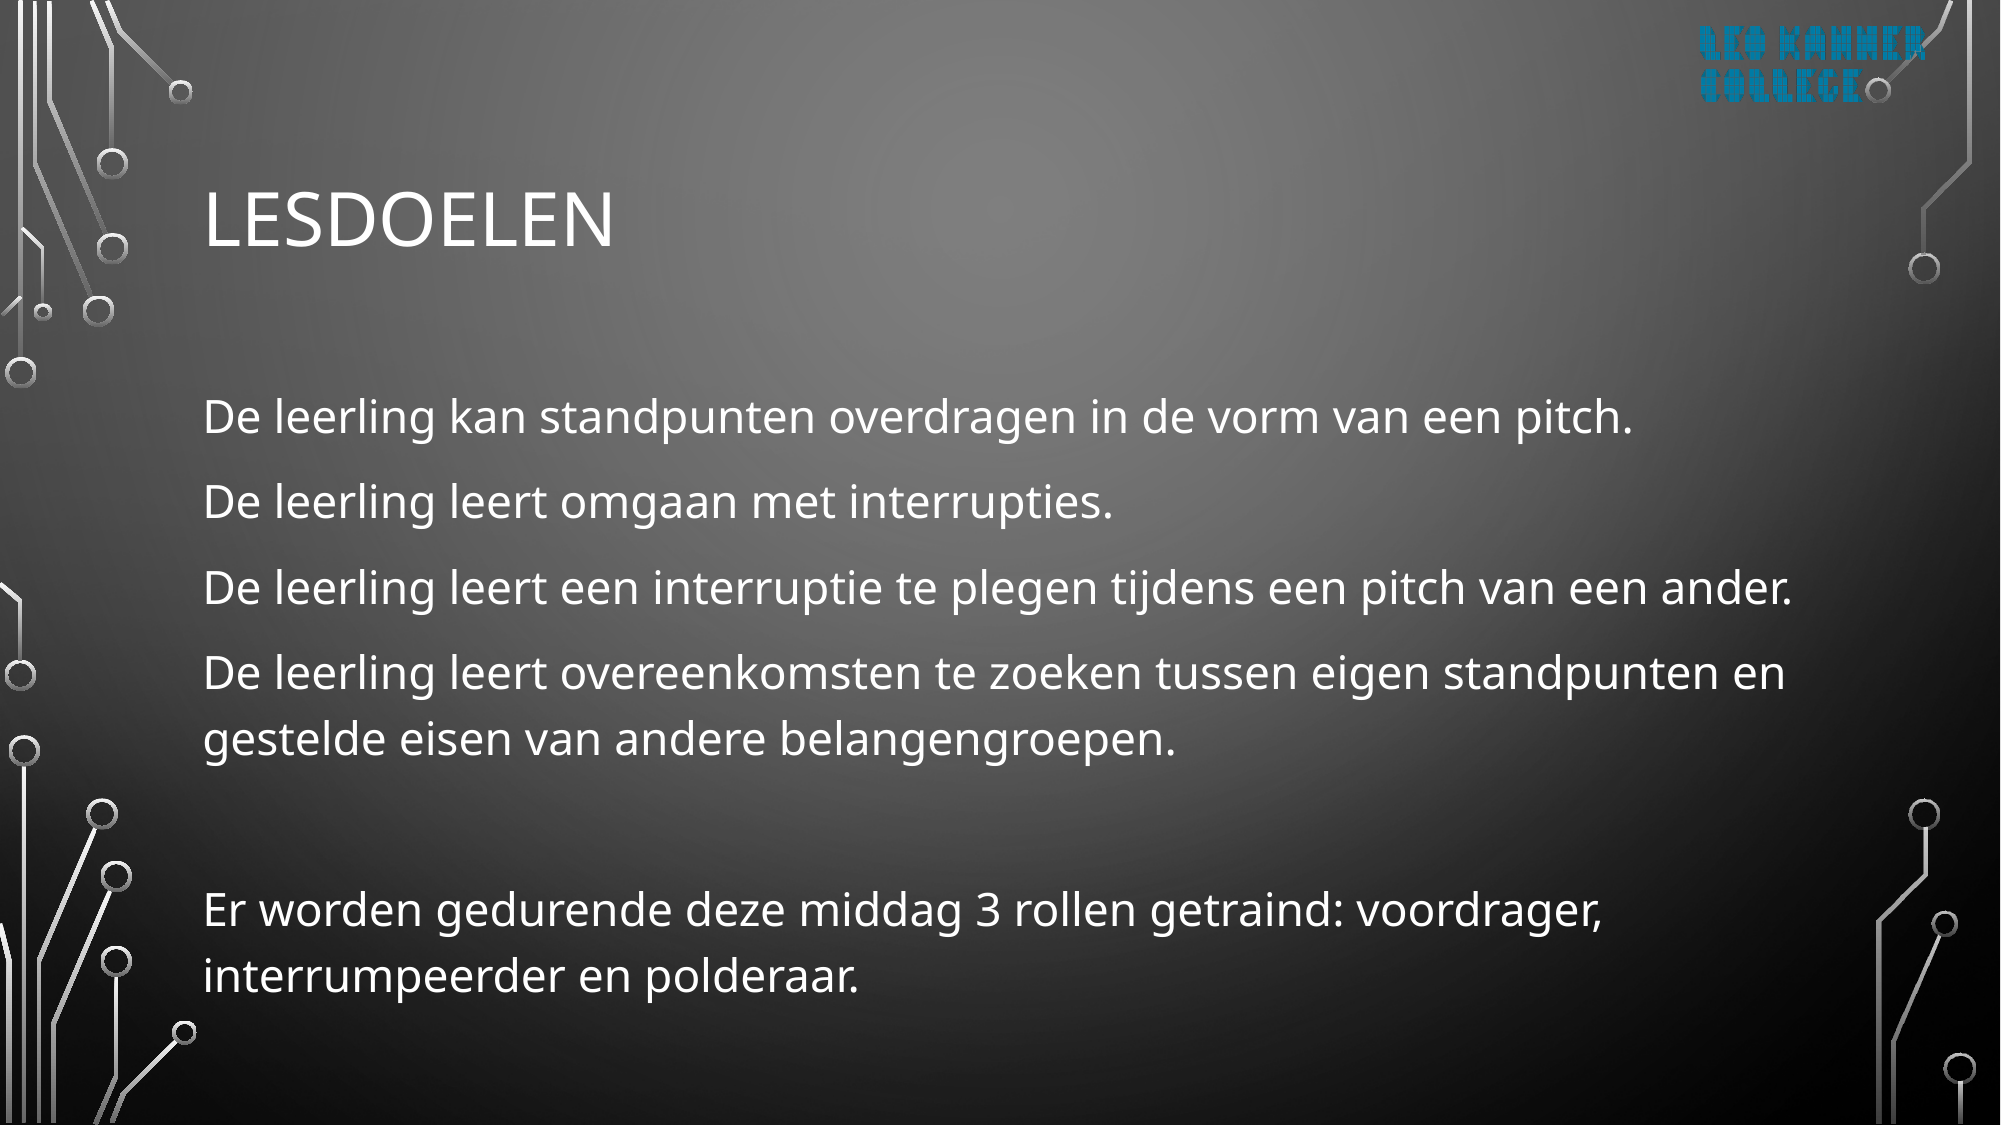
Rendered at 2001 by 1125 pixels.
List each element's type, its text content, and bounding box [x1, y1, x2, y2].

picture [1921, 38, 1925, 48]
list De leerling kan standpunten overdragen in de vorm van een pitch. De leerling leert omgaan met interrupties. De leerling leert een interruptie te plegen tijdens een pitch van een ander. De leerling leert overeenkomsten te zoeken tussen eigen standpunten en gestelde eisen van andere belangengroepen. Er worden gedurende deze middag 3 rollen getraind: voordrager, interrumpeerder en polderaar. [187, 369, 1813, 1061]
title Lesdoelen [187, 101, 1813, 344]
picture [1785, 26, 1794, 34]
picture [1699, 26, 1925, 102]
